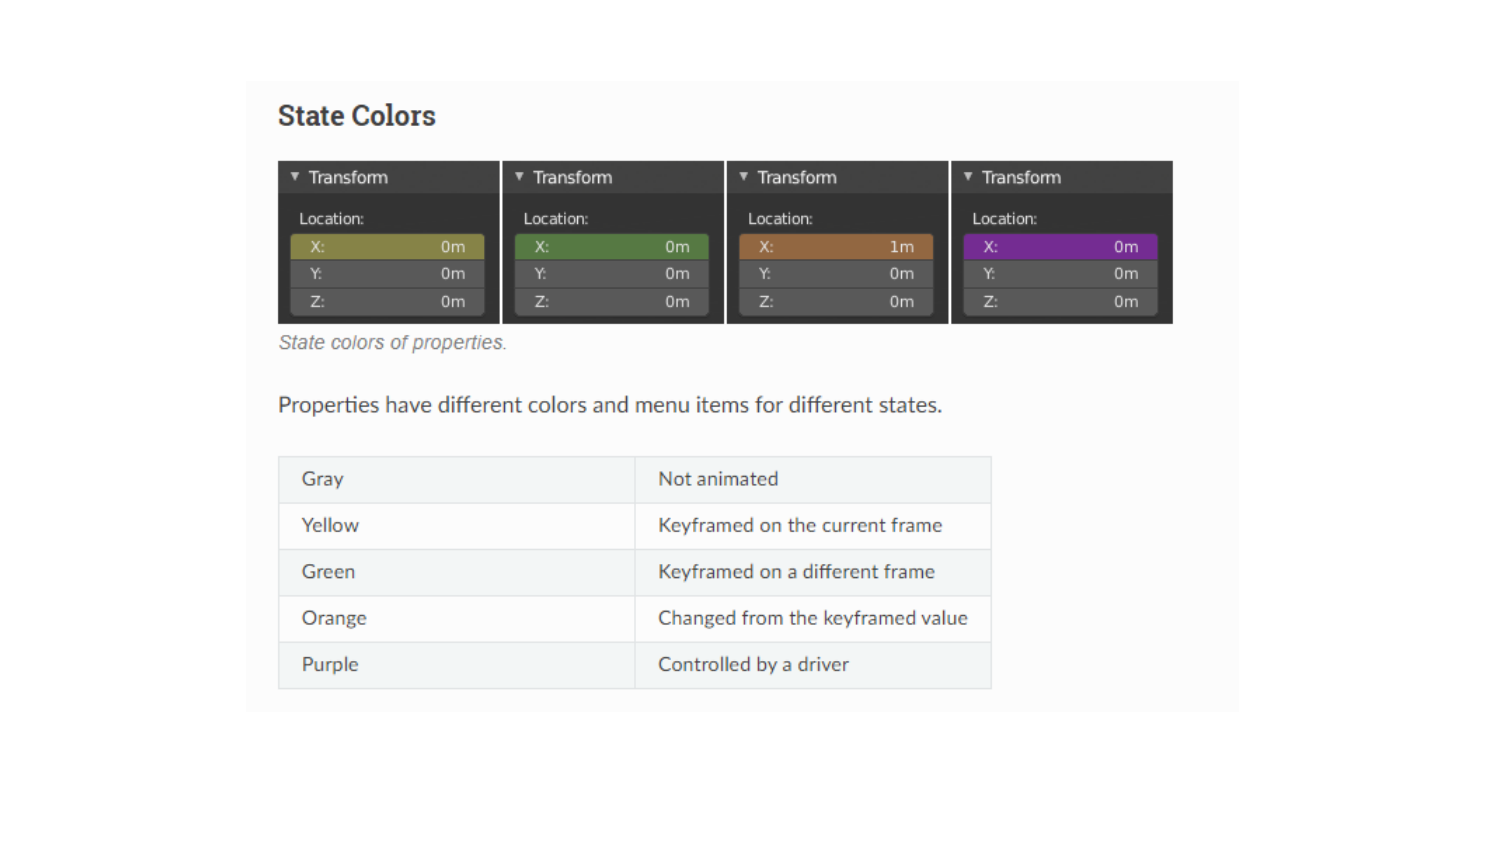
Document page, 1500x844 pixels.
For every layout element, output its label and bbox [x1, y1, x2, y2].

picture [245, 81, 1239, 712]
